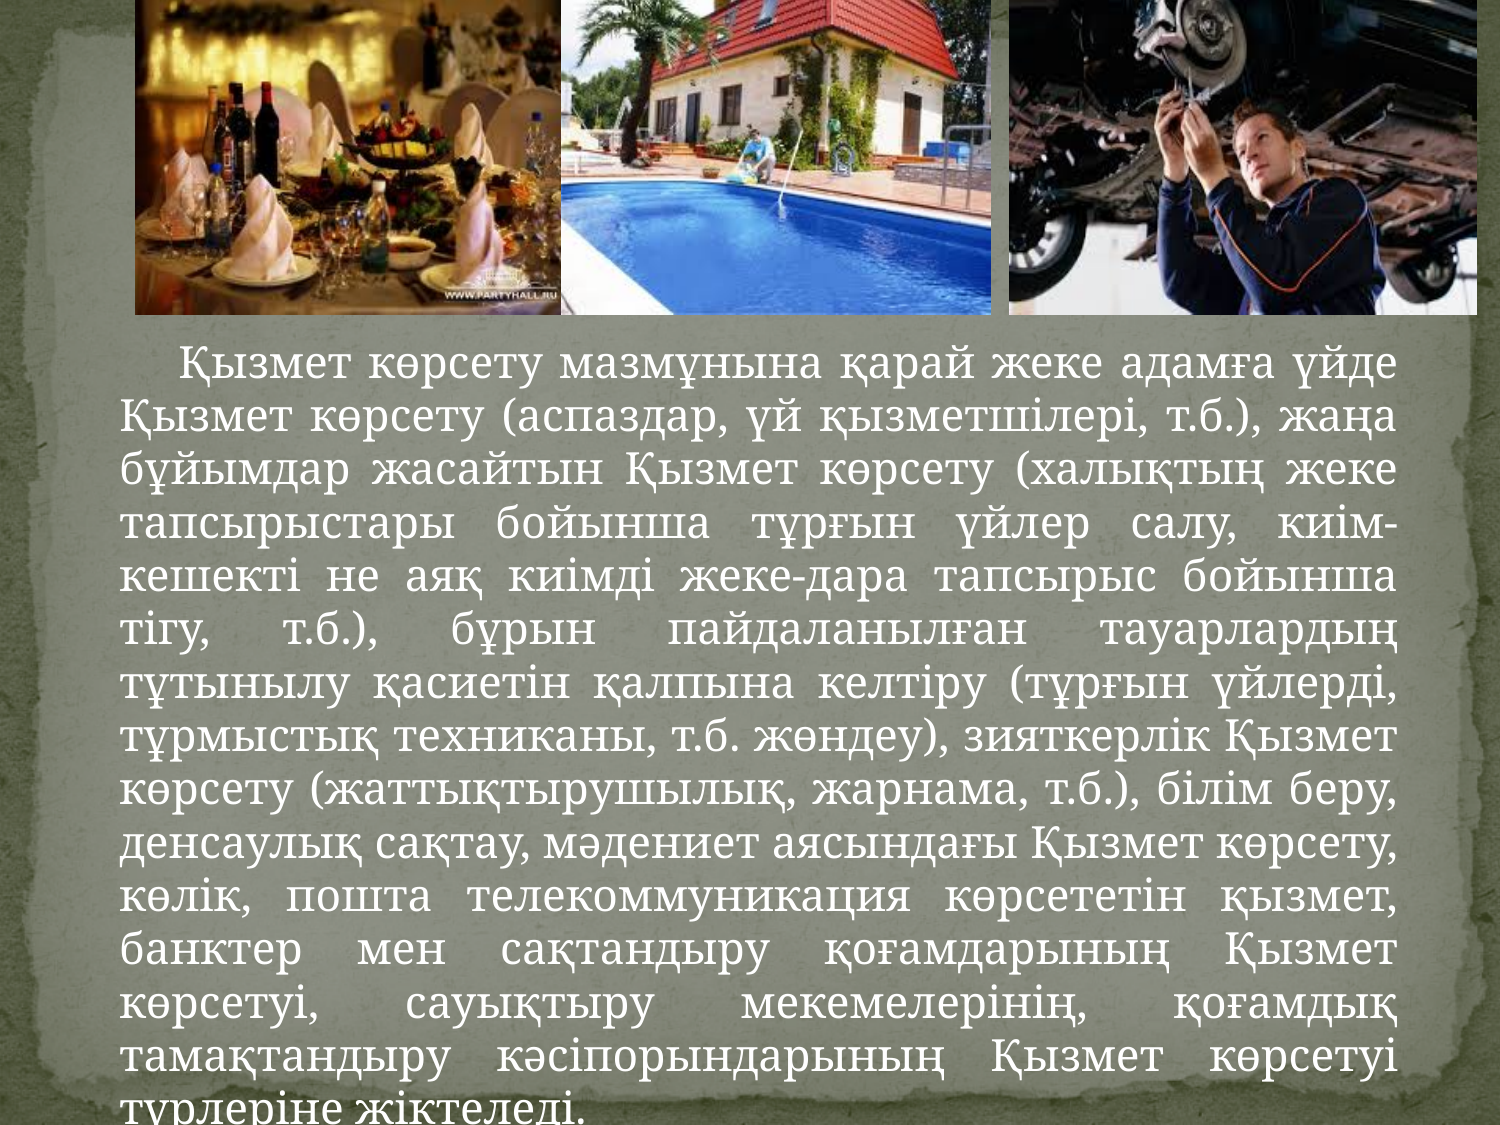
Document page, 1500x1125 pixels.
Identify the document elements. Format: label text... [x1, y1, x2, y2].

list Қызмет көрсету мазмұнына қарай жеке адамға үйде Қызмет көрсету (аспаздар, үй қызметшілері, т.б.), жаңа бұйымдар жасайтын Қызмет көрсету (халықтың жеке тапсырыстары бойынша тұрғын үйлер салу, киім-кешекті не аяқ киімді жеке-дара тапсырыс бойынша тігу, т.б.), бұрын пайдаланылған тауарлардың тұтынылу қасиетін қалпына келтіру (тұрғын үйлерді, тұрмыстық техниканы, т.б. жөндеу), зияткерлік Қызмет көрсету (жаттықтырушылық, жарнама, т.б.), білім беру, денсаулық сақтау, мәдениет аясындағы Қызмет көрсету, көлік, пошта телекоммуникация көрсететін қызмет, банктер мен сақтандыру қоғамдарының Қызмет көрсетуі, сауықтыру мекемелерінің, қоғамдық тамақтандыру кәсіпорындарының Қызмет көрсетуі түрлеріне жіктеледі. [64, 326, 1415, 1125]
picture [1009, 0, 1477, 315]
picture [135, 0, 991, 315]
